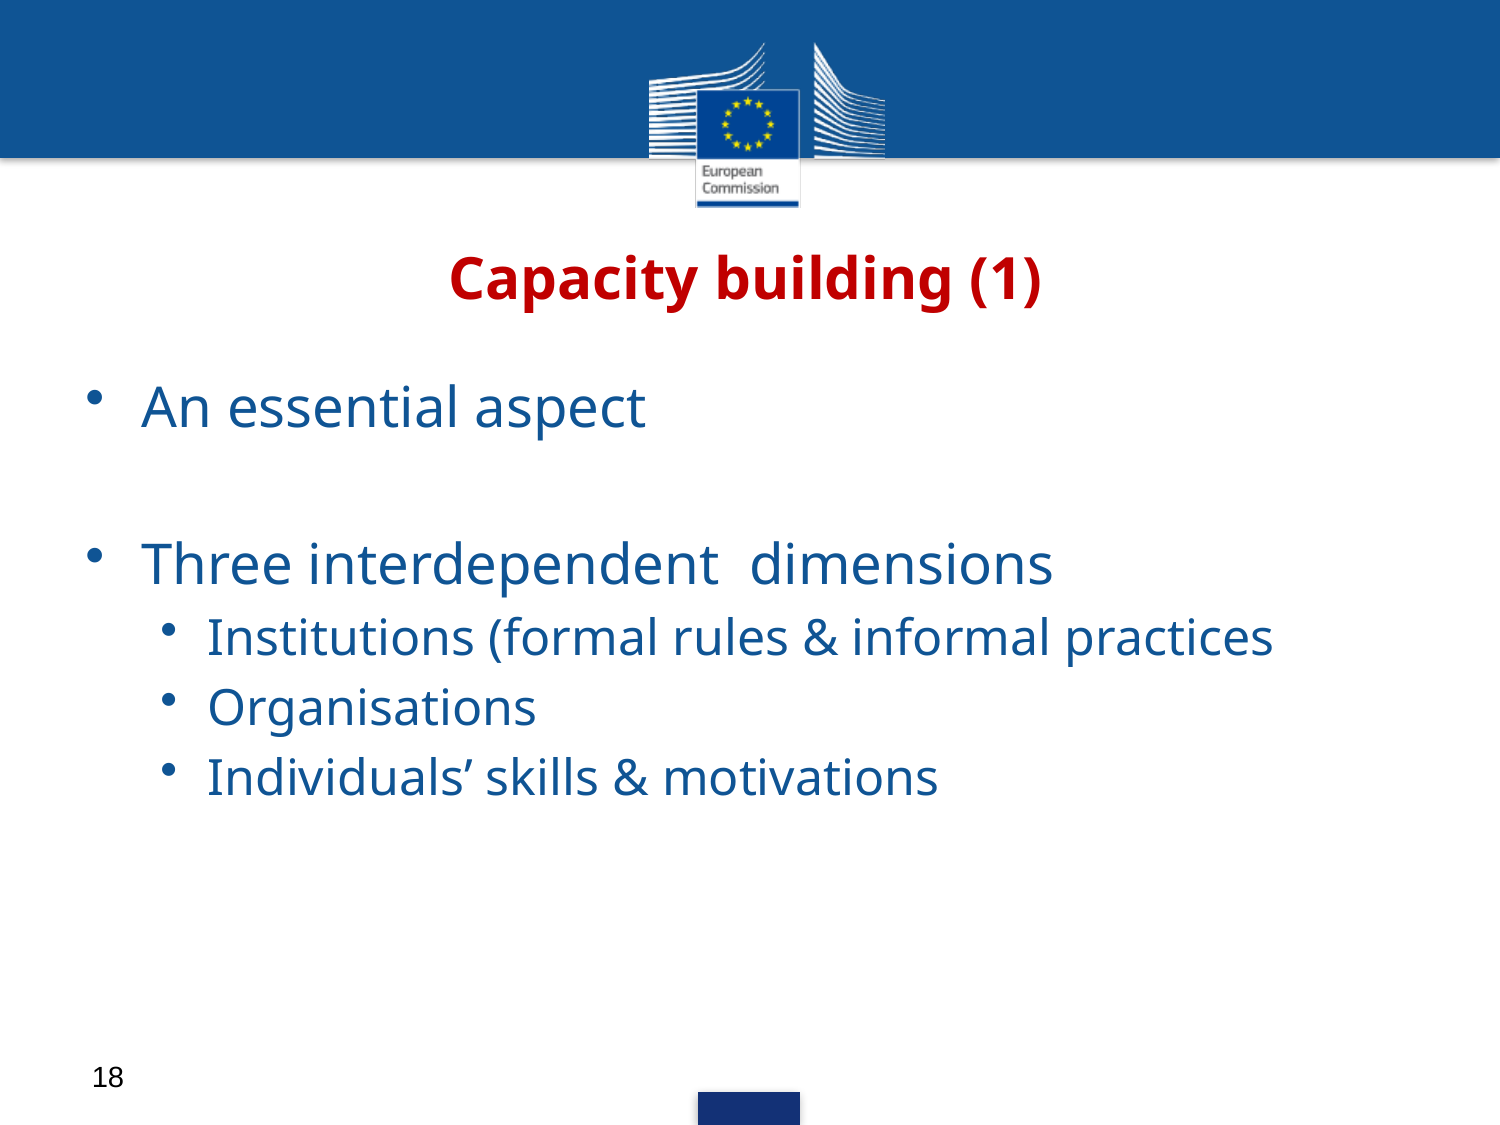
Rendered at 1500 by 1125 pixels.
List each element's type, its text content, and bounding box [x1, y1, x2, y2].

list An essential aspect Three interdependent dimensions Institutions (formal rules & informal practices Organisations Individuals’ skills & motivations [70, 363, 1421, 943]
slide_number 18 [76, 1022, 553, 1102]
title Capacity building (1) [70, 199, 1421, 353]
picture [649, 42, 885, 199]
